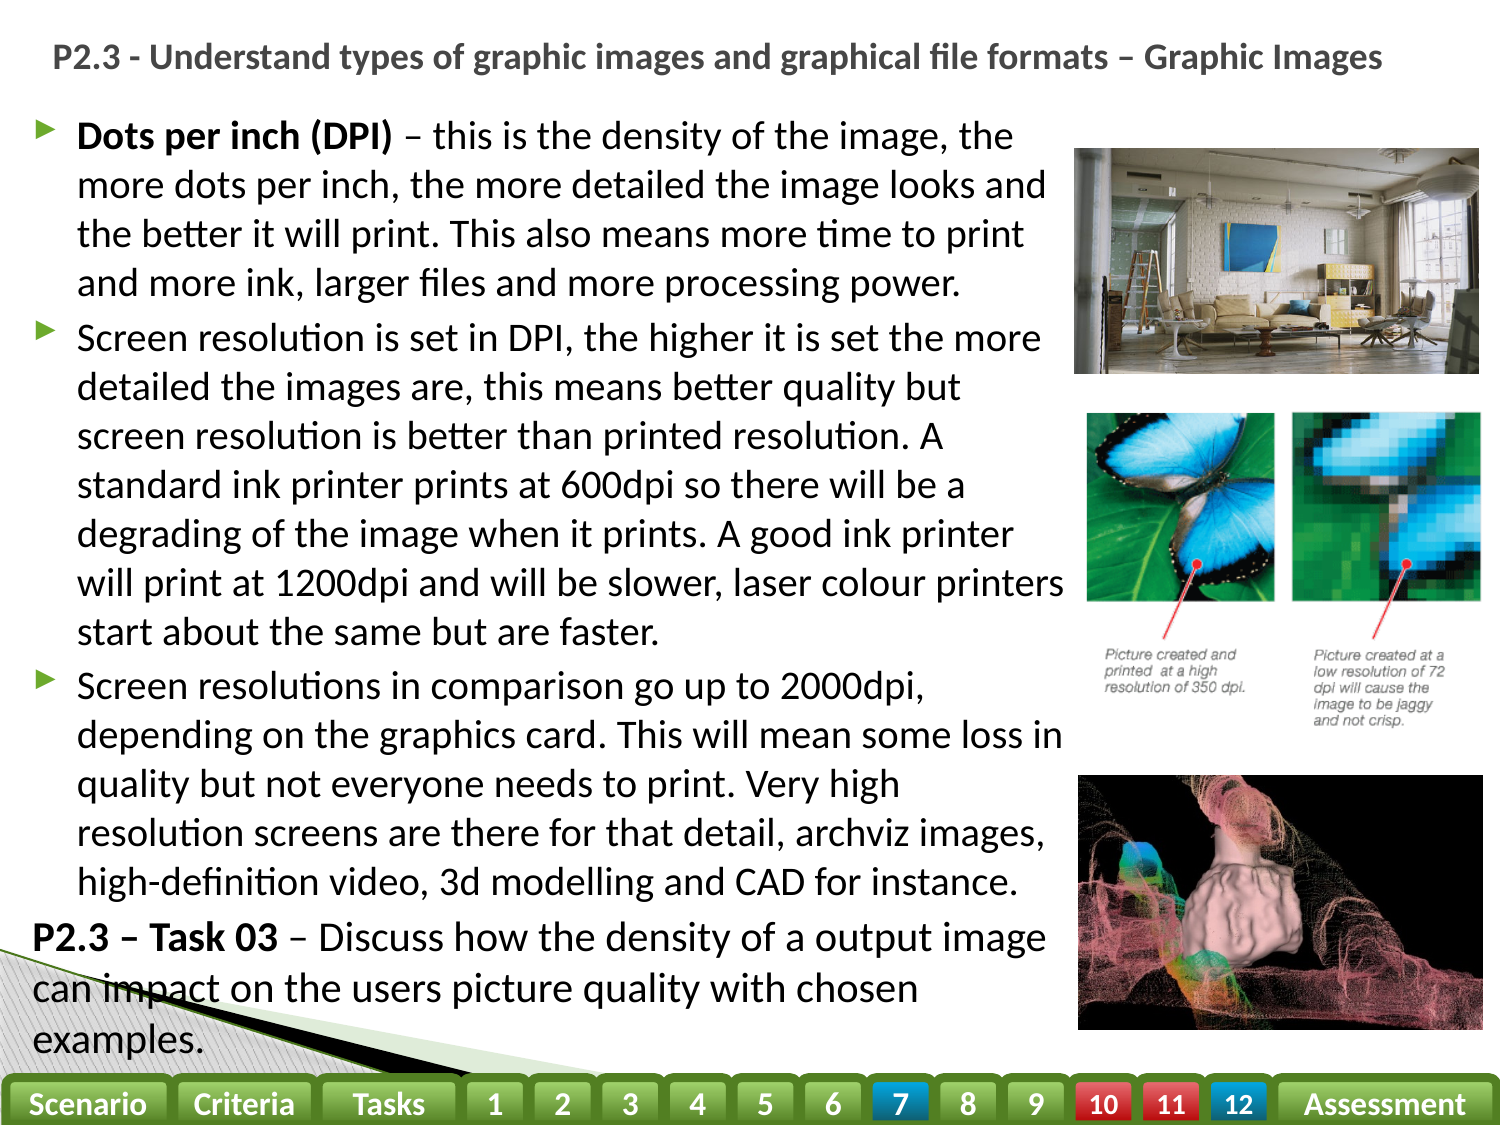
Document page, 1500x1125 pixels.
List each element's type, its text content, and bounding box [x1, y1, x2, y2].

picture [1074, 148, 1480, 374]
list Dots per inch (DPI) – this is the density of the image, the more dots per inch, the more detailed the image looks and the better it will print. This also means more time to print and more ink, larger files and more processing power. Screen resolution is set in DPI, the higher it is set the more detailed the images are, this means better quality but screen resolution is better than printed resolution. A standard ink printer prints at 600dpi so there will be a degrading of the image when it prints. A good ink printer will print at 1200dpi and will be slower, laser colour printers start about the same but are faster. Screen resolutions in comparison go up to 2000dpi, depending on the graphics card. This will mean some loss in quality but not everyone needs to print. Very high resolution screens are there for that detail, archviz images, high-definition video, 3d modelling and CAD for instance. P2.3 – Task 03 – Discuss how the density of a output image can impact on the users picture quality with chosen examples. [17, 101, 1085, 1071]
title P2.3 - Understand types of graphic images and graphical file formats – Graphic Images [37, 19, 1471, 90]
picture [1078, 408, 1489, 731]
picture [1078, 774, 1483, 1031]
